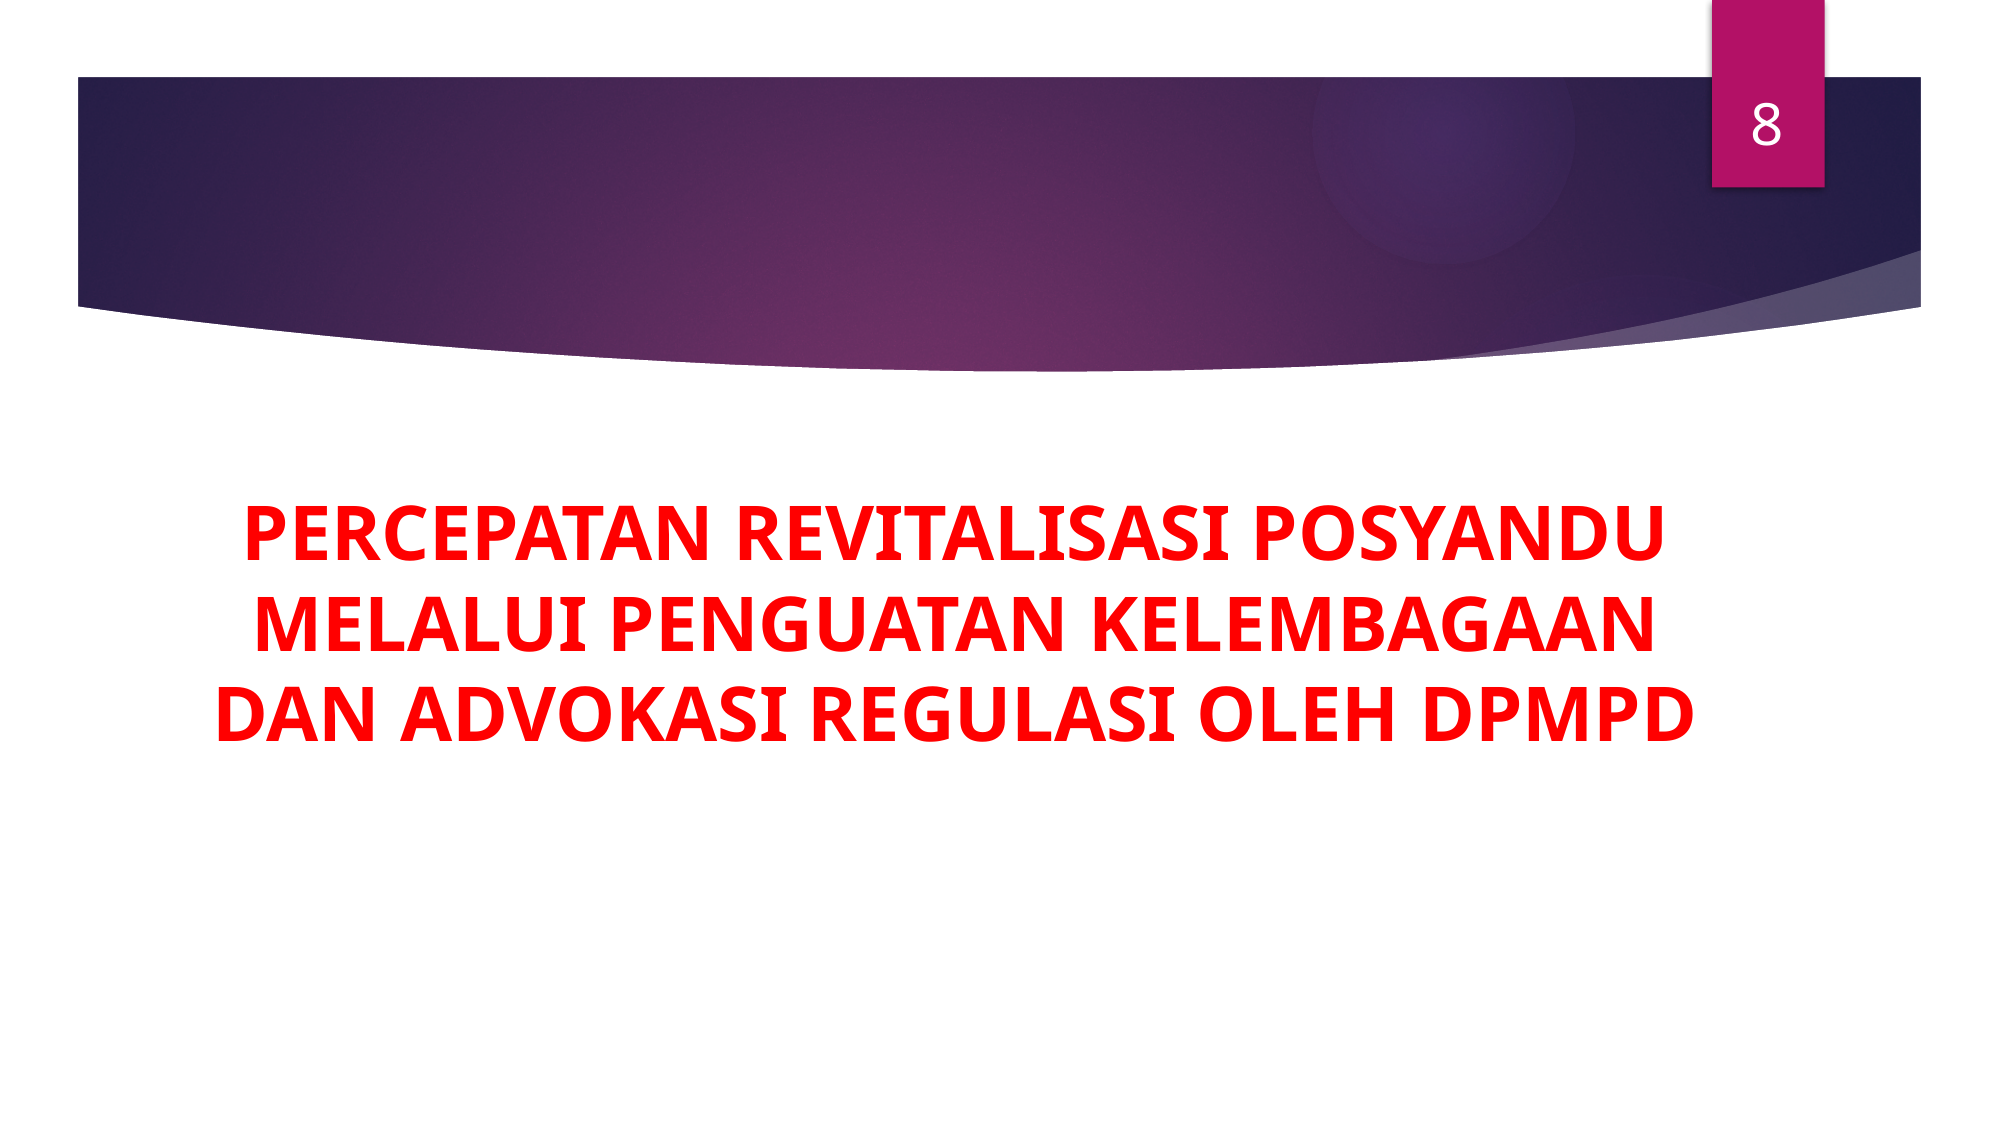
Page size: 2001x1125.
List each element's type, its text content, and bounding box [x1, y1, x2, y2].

slide_number 8 [1698, 48, 1836, 175]
list PERCEPATAN REVITALISASI POSYANDU MELALUI PENGUATAN KELEMBAGAAN DAN ADVOKASI REGULASI OLEH DPMPD [196, 257, 1714, 799]
